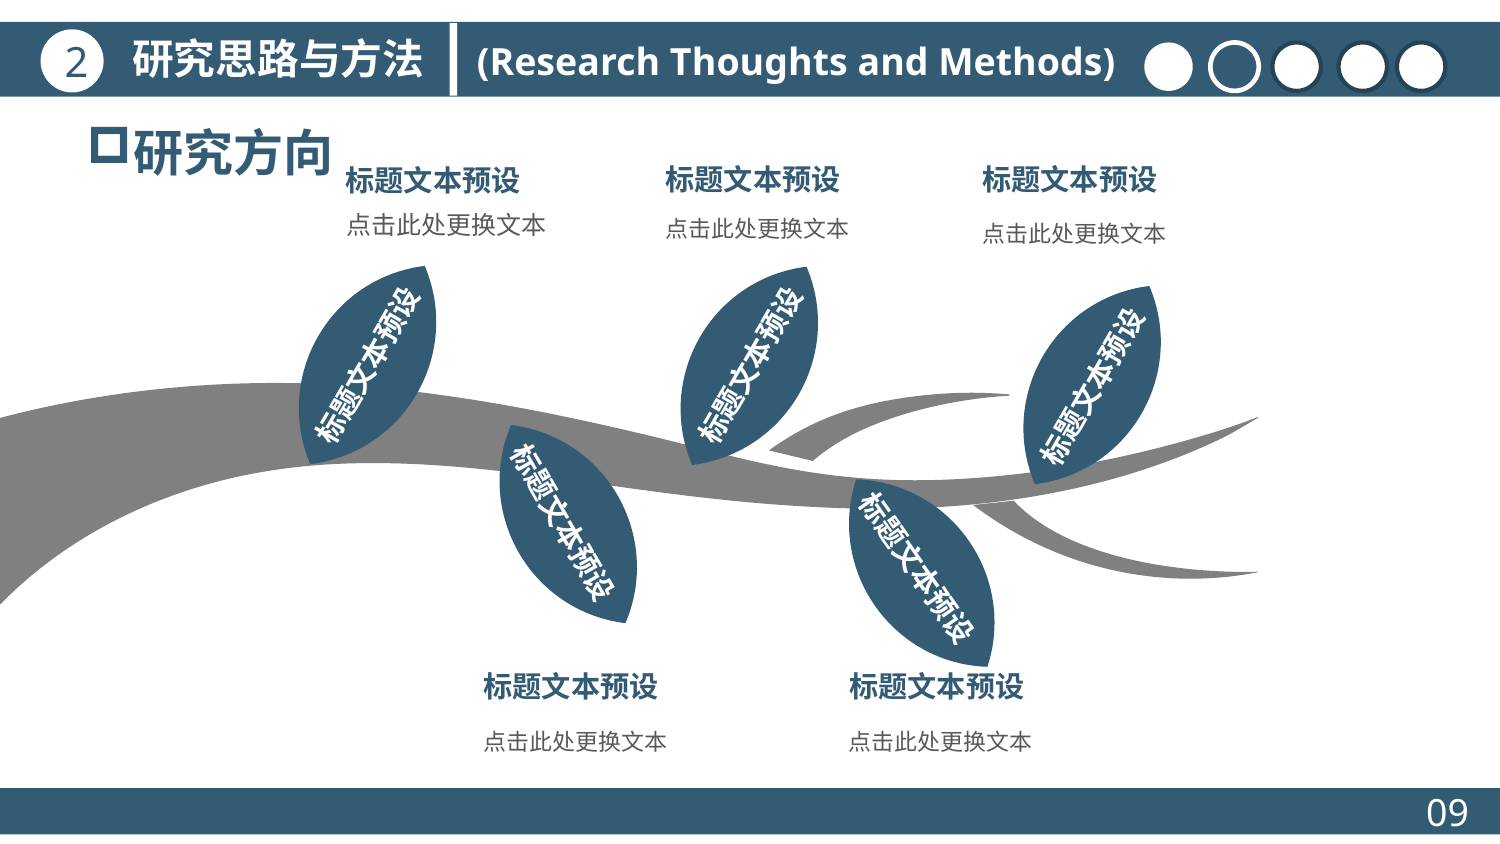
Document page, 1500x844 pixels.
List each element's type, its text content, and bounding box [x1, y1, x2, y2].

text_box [0, 21, 1500, 98]
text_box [0, 164, 1259, 777]
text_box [0, 781, 1500, 843]
text_box 研究方向 [72, 114, 424, 157]
